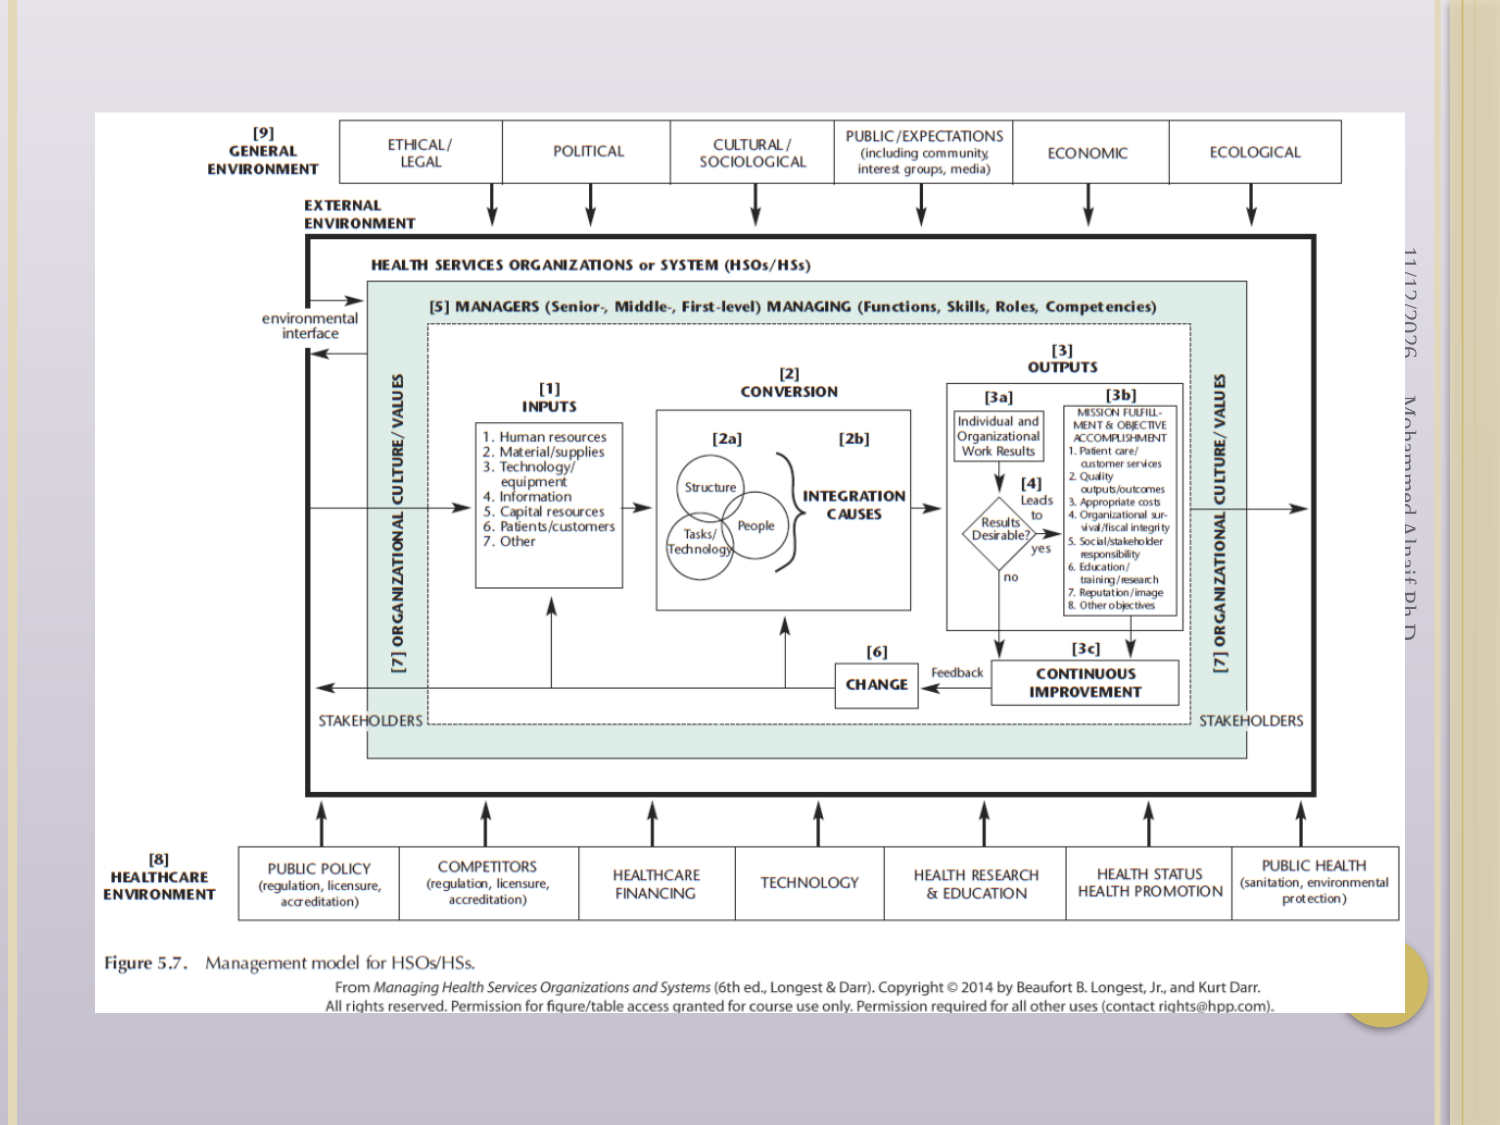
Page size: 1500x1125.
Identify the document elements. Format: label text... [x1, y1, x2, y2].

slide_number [1378, 43, 1442, 374]
picture [299, 0, 1201, 1125]
footer Mohammed Alnaif Ph.D. [1379, 380, 1440, 906]
